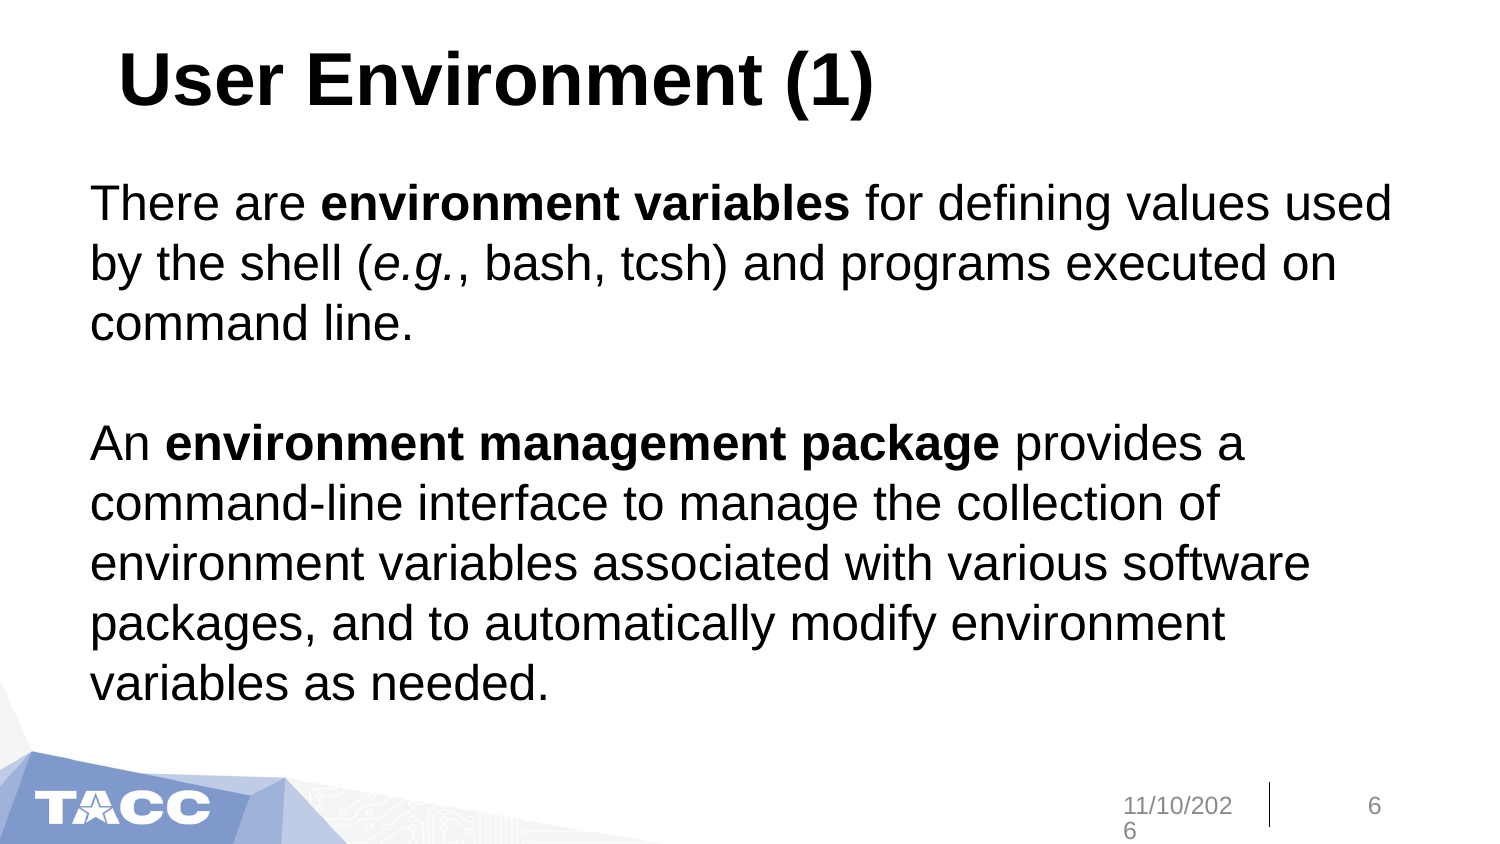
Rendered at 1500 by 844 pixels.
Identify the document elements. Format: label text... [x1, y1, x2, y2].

slide_number 6 [1284, 782, 1397, 827]
picture [0, 0, 1500, 844]
title User Environment (1) [103, 0, 1397, 163]
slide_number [1108, 782, 1255, 827]
text_box There are environment variables for defining values used by the shell (e.g., bash, tcsh) and programs executed on command line. An environment management package provides a command-line interface to manage the collection of environment variables associated with various software packages, and to automatically modify environment variables as needed. [74, 163, 1425, 718]
